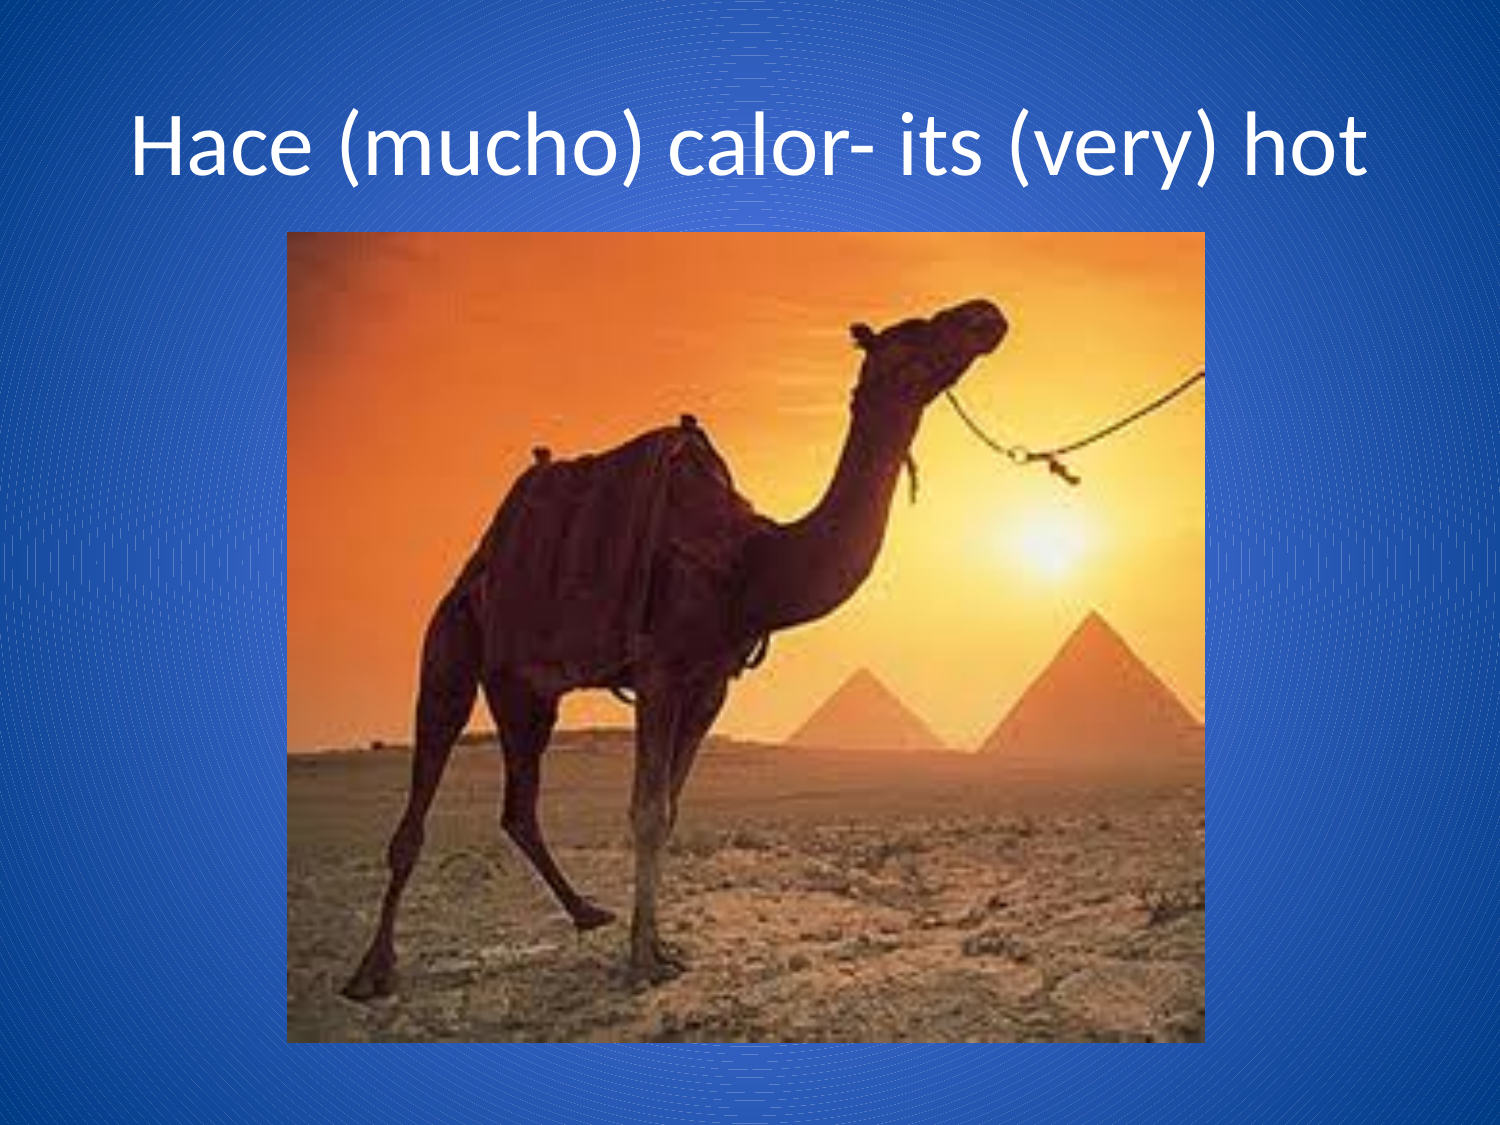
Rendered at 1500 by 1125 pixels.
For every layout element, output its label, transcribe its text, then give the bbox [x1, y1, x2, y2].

title Hace (mucho) calor- its (very) hot [75, 45, 1425, 233]
picture [286, 232, 1205, 1043]
